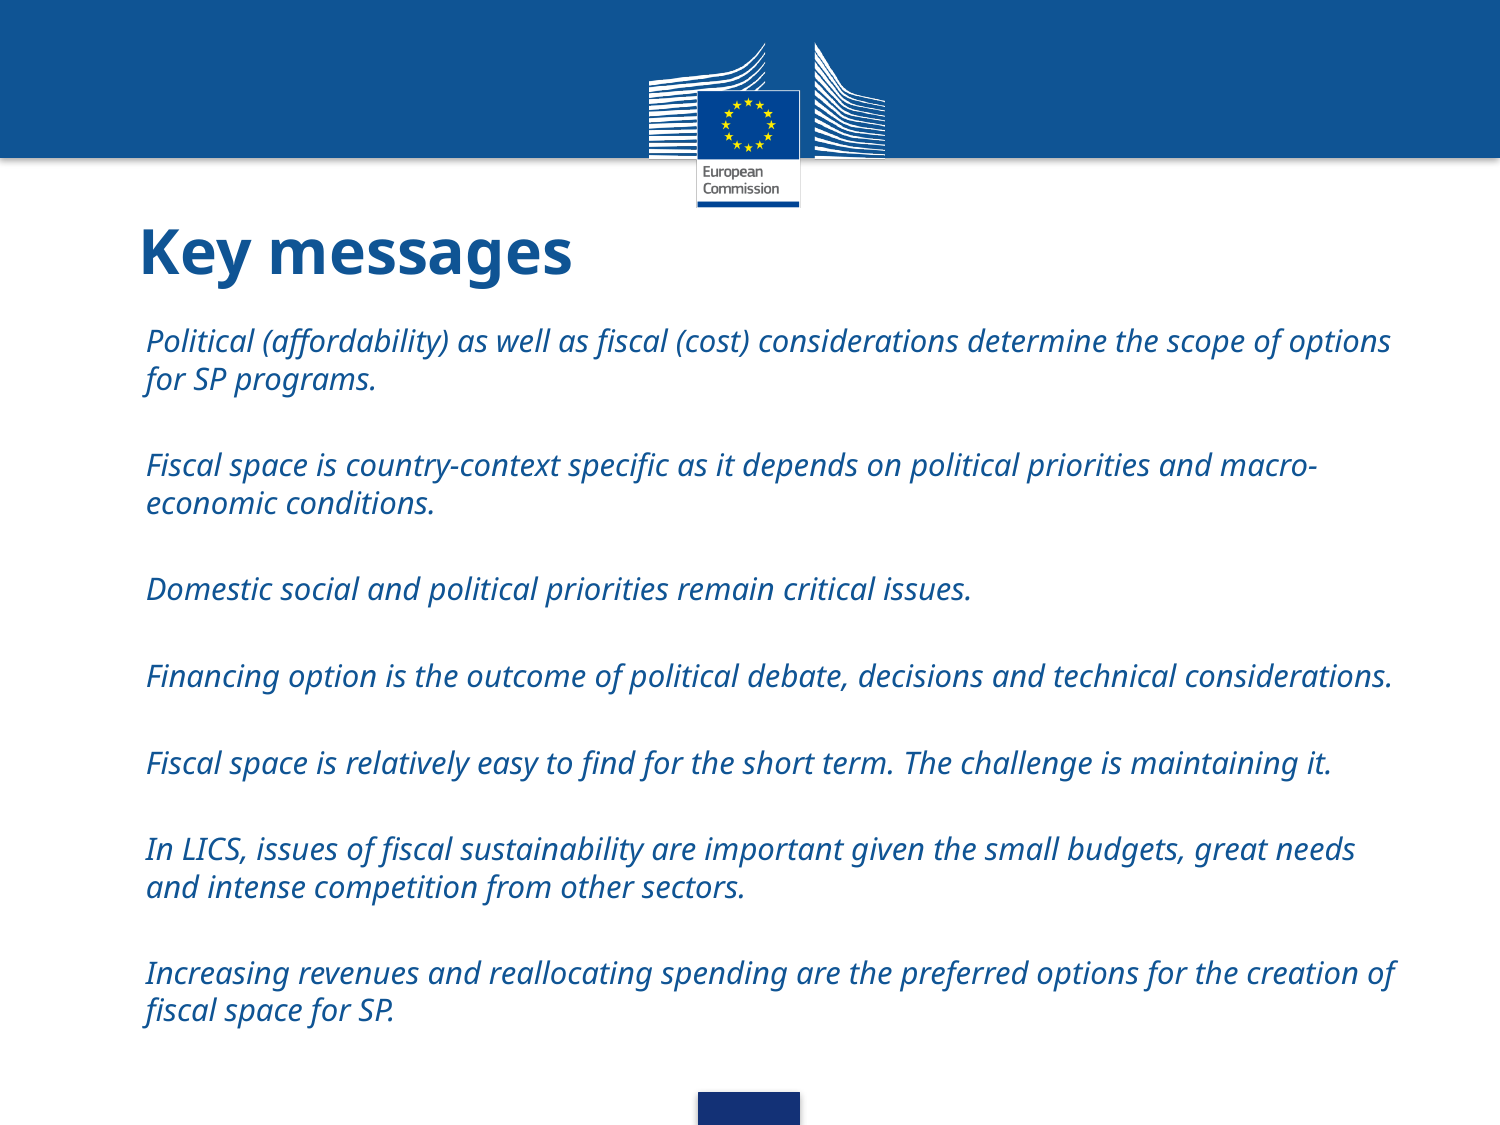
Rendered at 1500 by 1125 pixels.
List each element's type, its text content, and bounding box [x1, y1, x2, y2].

title Key messages [64, 172, 1415, 327]
picture [649, 42, 885, 172]
list Political (affordability) as well as fiscal (cost) considerations determine the scope of options for SP programs. Fiscal space is country-context specific as it depends on political priorities and macro-economic conditions. Domestic social and political priorities remain critical issues. Financing option is the outcome of political debate, decisions and technical considerations. Fiscal space is relatively easy to find for the short term. The challenge is maintaining it. In LICS, issues of fiscal sustainability are important given the small budgets, great needs and intense competition from other sectors. Increasing revenues and reallocating spending are the preferred options for the creation of fiscal space for SP. [75, 314, 1425, 1071]
